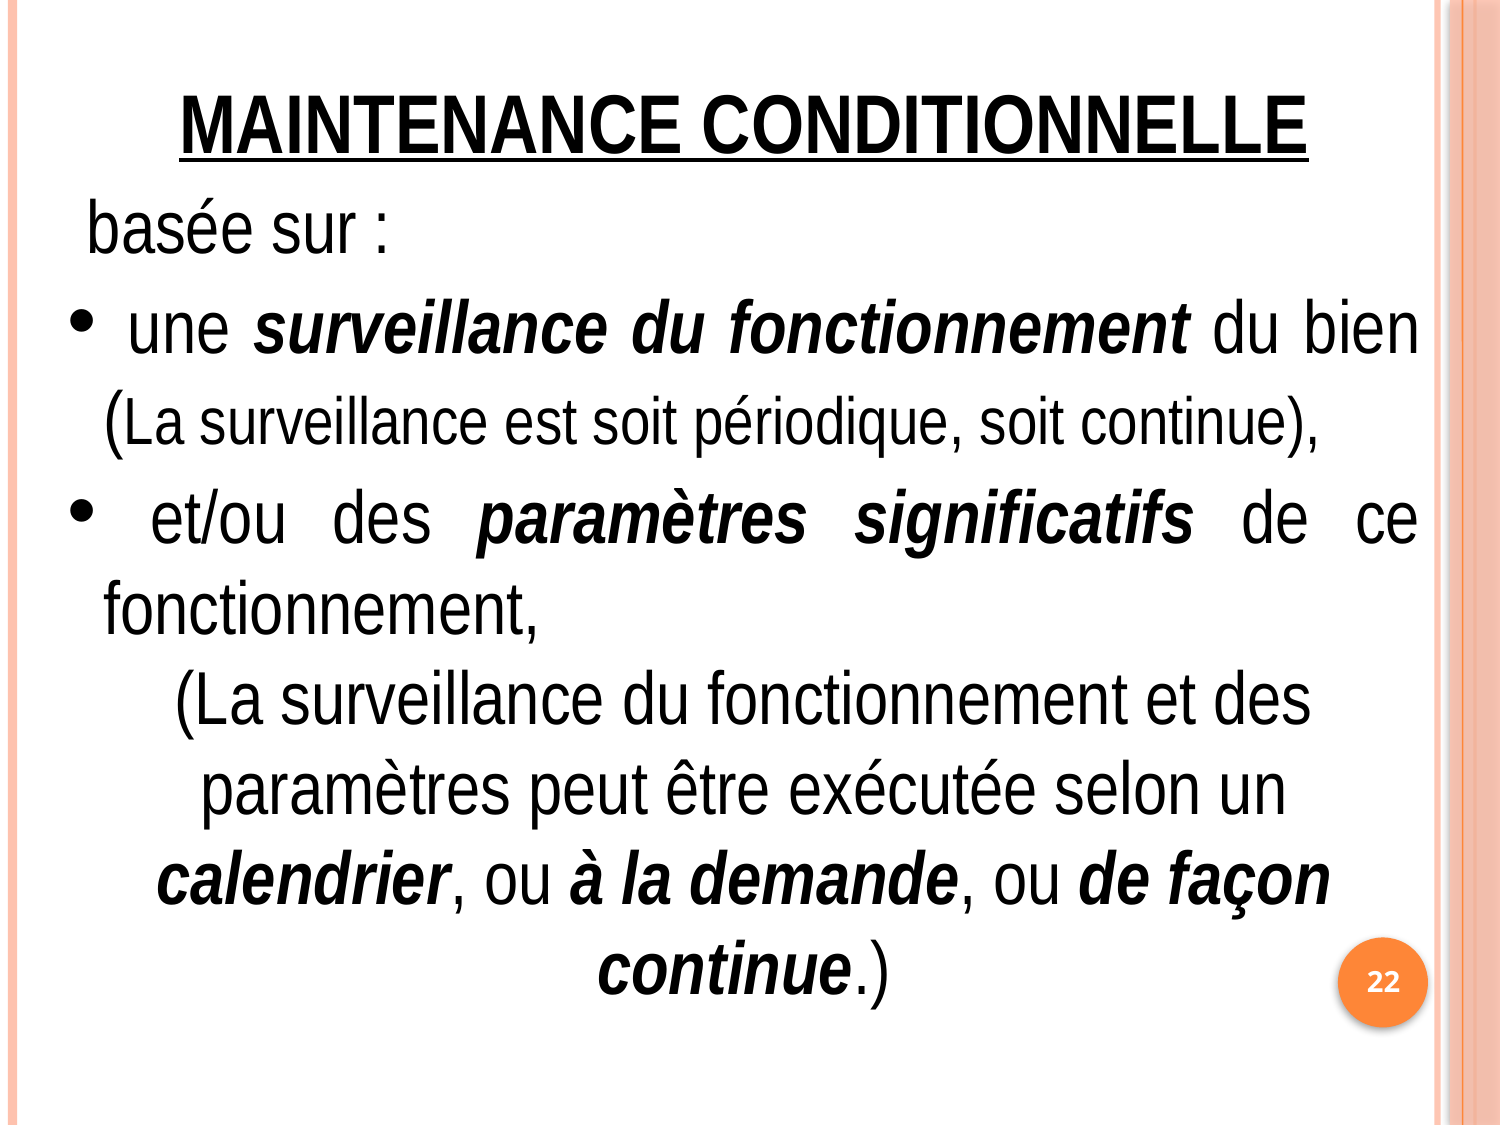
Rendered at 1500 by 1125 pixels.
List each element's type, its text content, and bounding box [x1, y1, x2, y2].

text_box MAINTENANCE CONDITIONNELLE basée sur : une surveillance du fonctionnement du bien (La surveillance est soit périodique, soit continue), et/ou des paramètres significatifs de ce fonctionnement, (La surveillance du fonctionnement et des paramètres peut être exécutée selon un calendrier, ou à la demande, ou de façon continue.) [53, 62, 1436, 1018]
slide_number 22 [1333, 1018, 1434, 1027]
